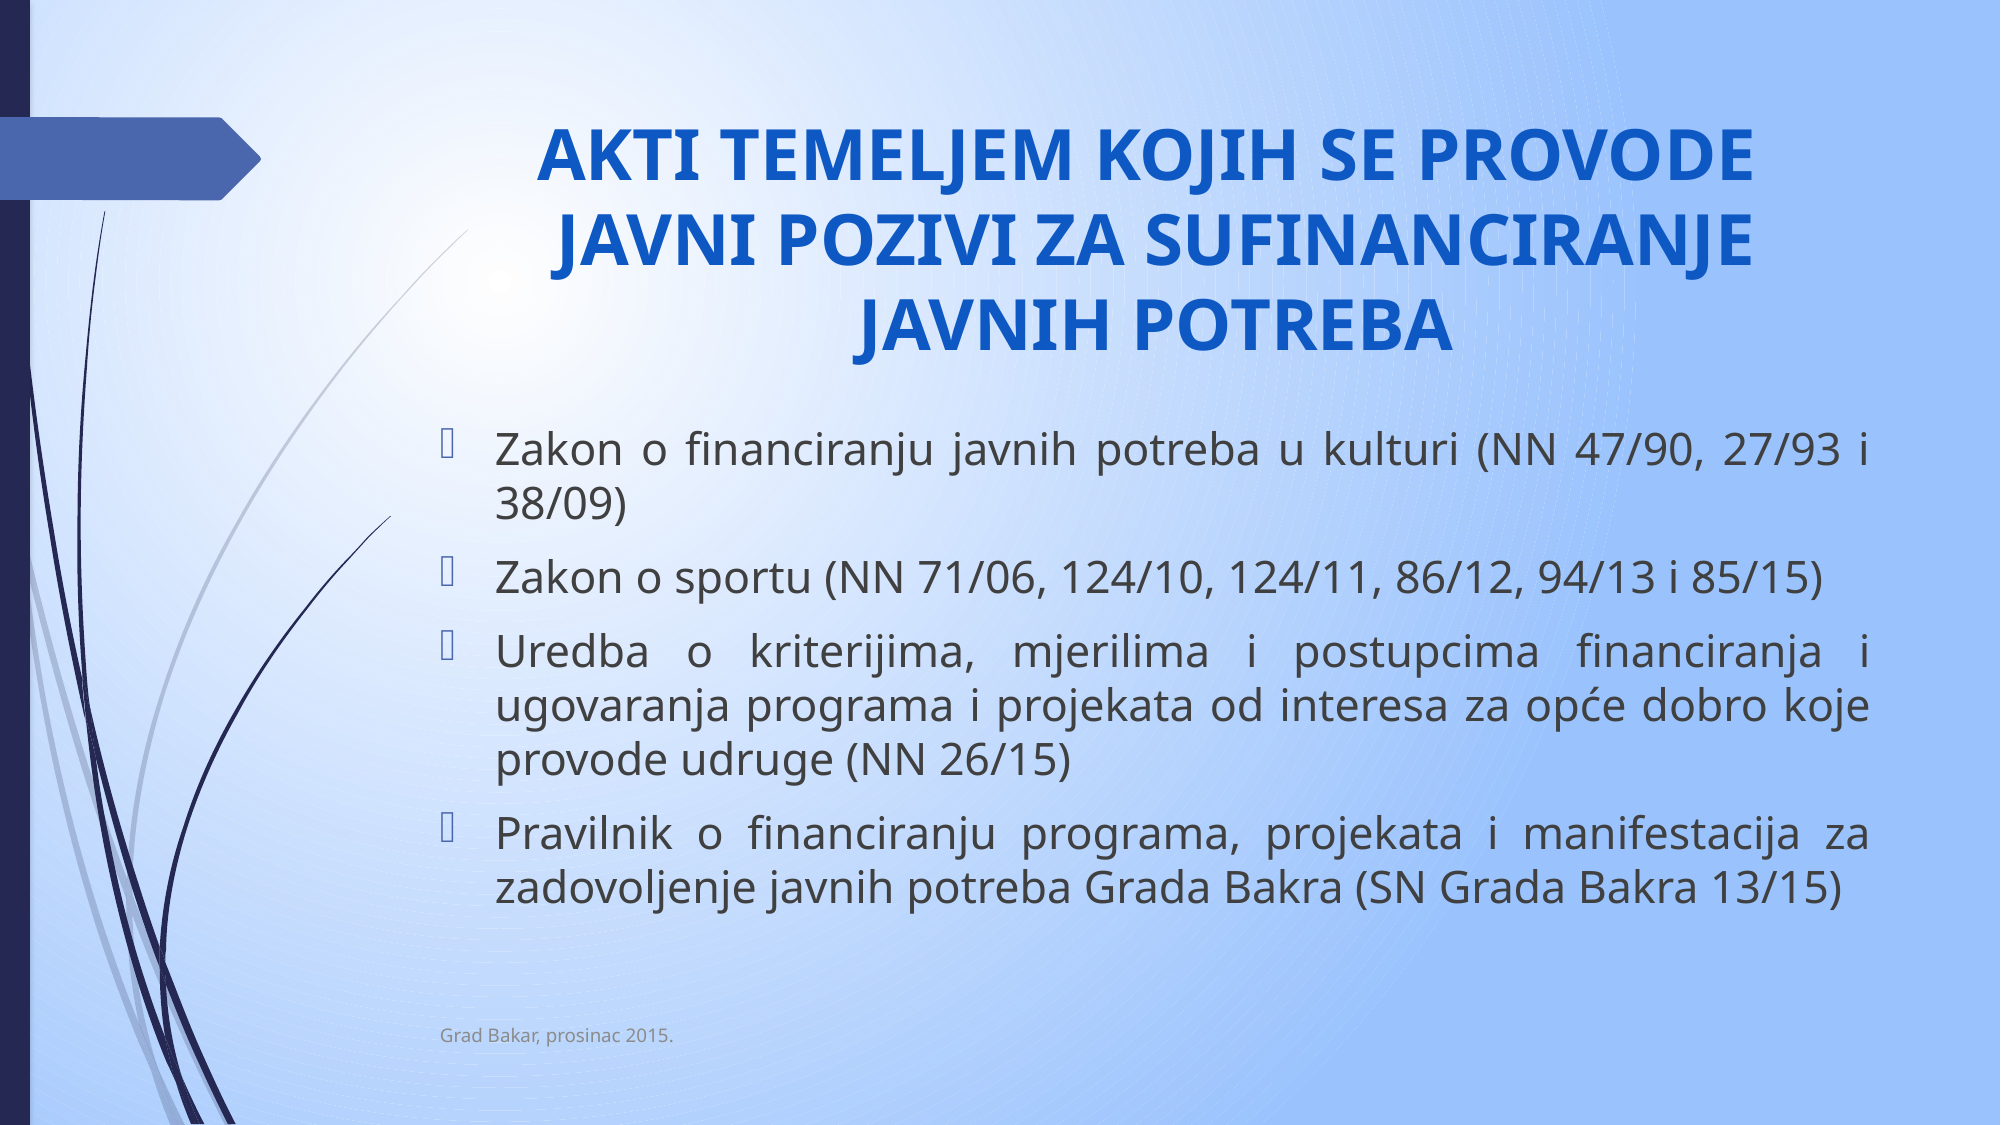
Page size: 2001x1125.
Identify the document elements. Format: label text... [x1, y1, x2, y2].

list Zakon o financiranju javnih potreba u kulturi (NN 47/90, 27/93 i 38/09) Zakon o sportu (NN 71/06, 124/10, 124/11, 86/12, 94/13 i 85/15) Uredba o kriterijima, mjerilima i postupcima financiranja i ugovaranja programa i projekata od interesa za opće dobro koje provode udruge (NN 26/15) Pravilnik o financiranju programa, projekata i manifestacija za zadovoljenje javnih potreba Grada Bakra (SN Grada Bakra 13/15) [424, 413, 1888, 970]
footer Grad Bakar, prosinac 2015. [424, 1006, 1675, 1067]
title AKTI TEMELJEM KOJIH SE PROVODE JAVNI POZIVI ZA SUFINANCIRANJE JAVNIH POTREBA [425, 102, 1888, 382]
